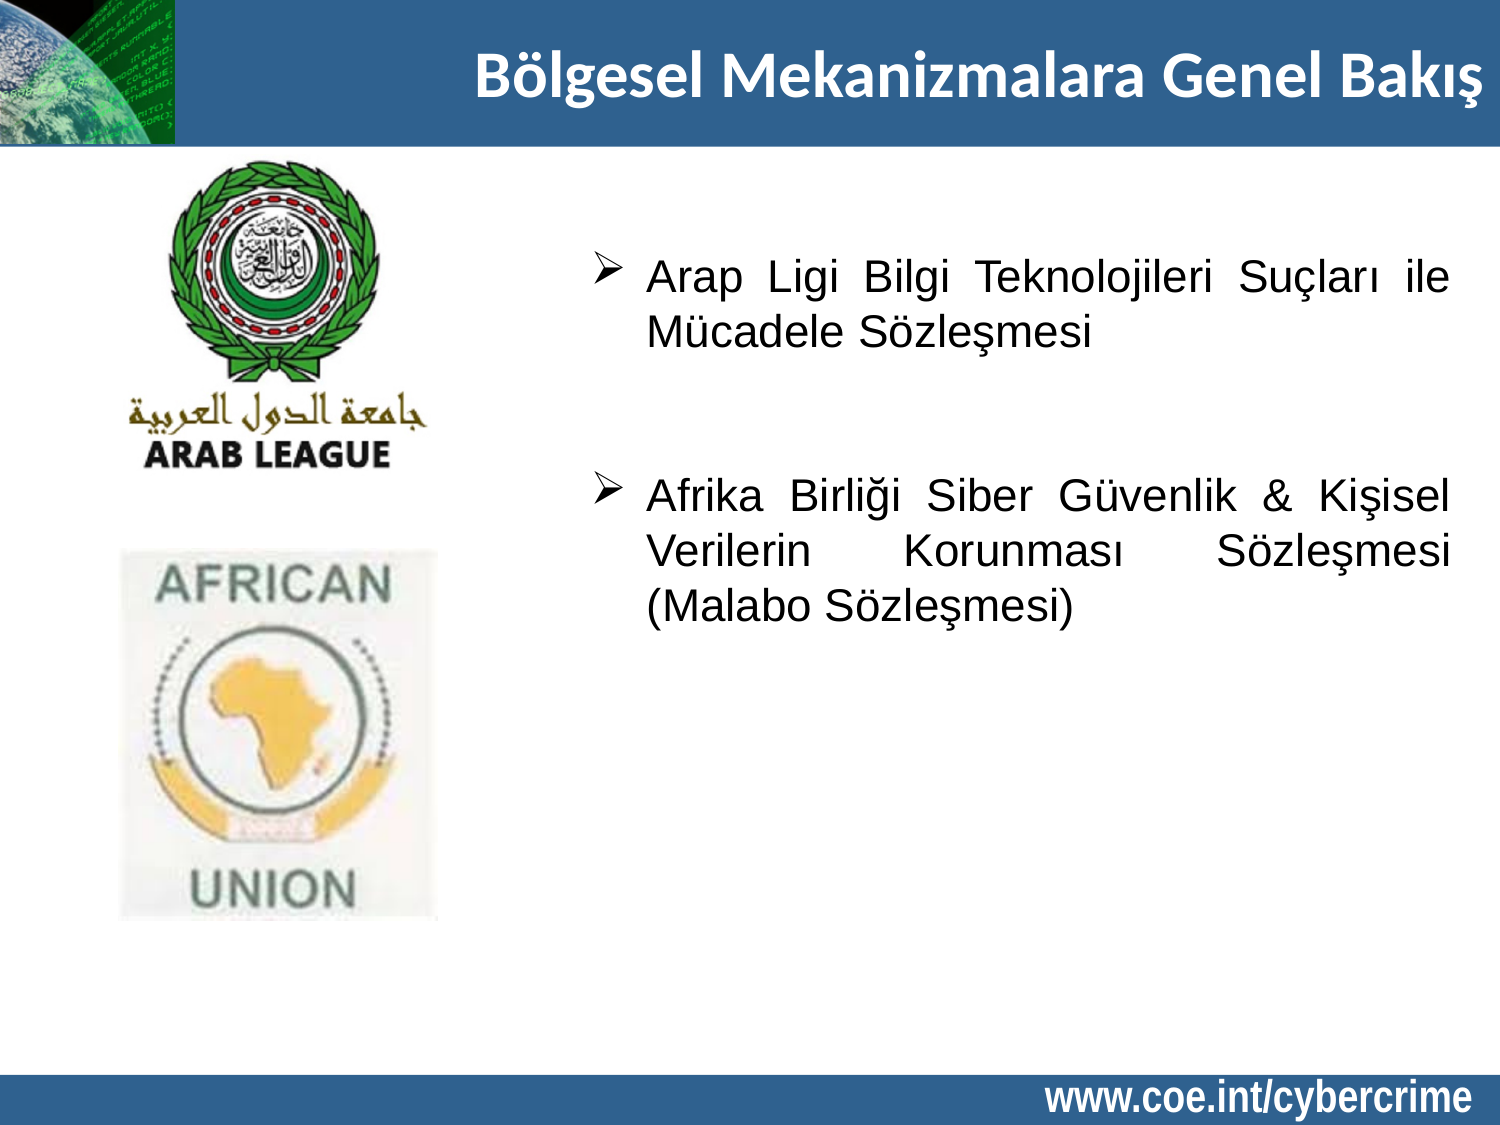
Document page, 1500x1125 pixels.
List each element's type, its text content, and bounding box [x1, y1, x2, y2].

picture [0, 0, 175, 144]
picture [118, 547, 438, 921]
text_box [0, 1073, 1030, 1125]
picture [32, 154, 506, 481]
text_box www.coe.int/cybercrime [1030, 1059, 1500, 1125]
text_box Bölgesel Mekanizmalara Genel Bakış [177, 0, 1500, 149]
text_box Arap Ligi Bilgi Teknolojileri Suçları ile Mücadele Sözleşmesi Afrika Birliği Siber Güvenlik & Kişisel Verilerin Korunması Sözleşmesi (Malabo Sözleşmesi) [575, 238, 1467, 639]
